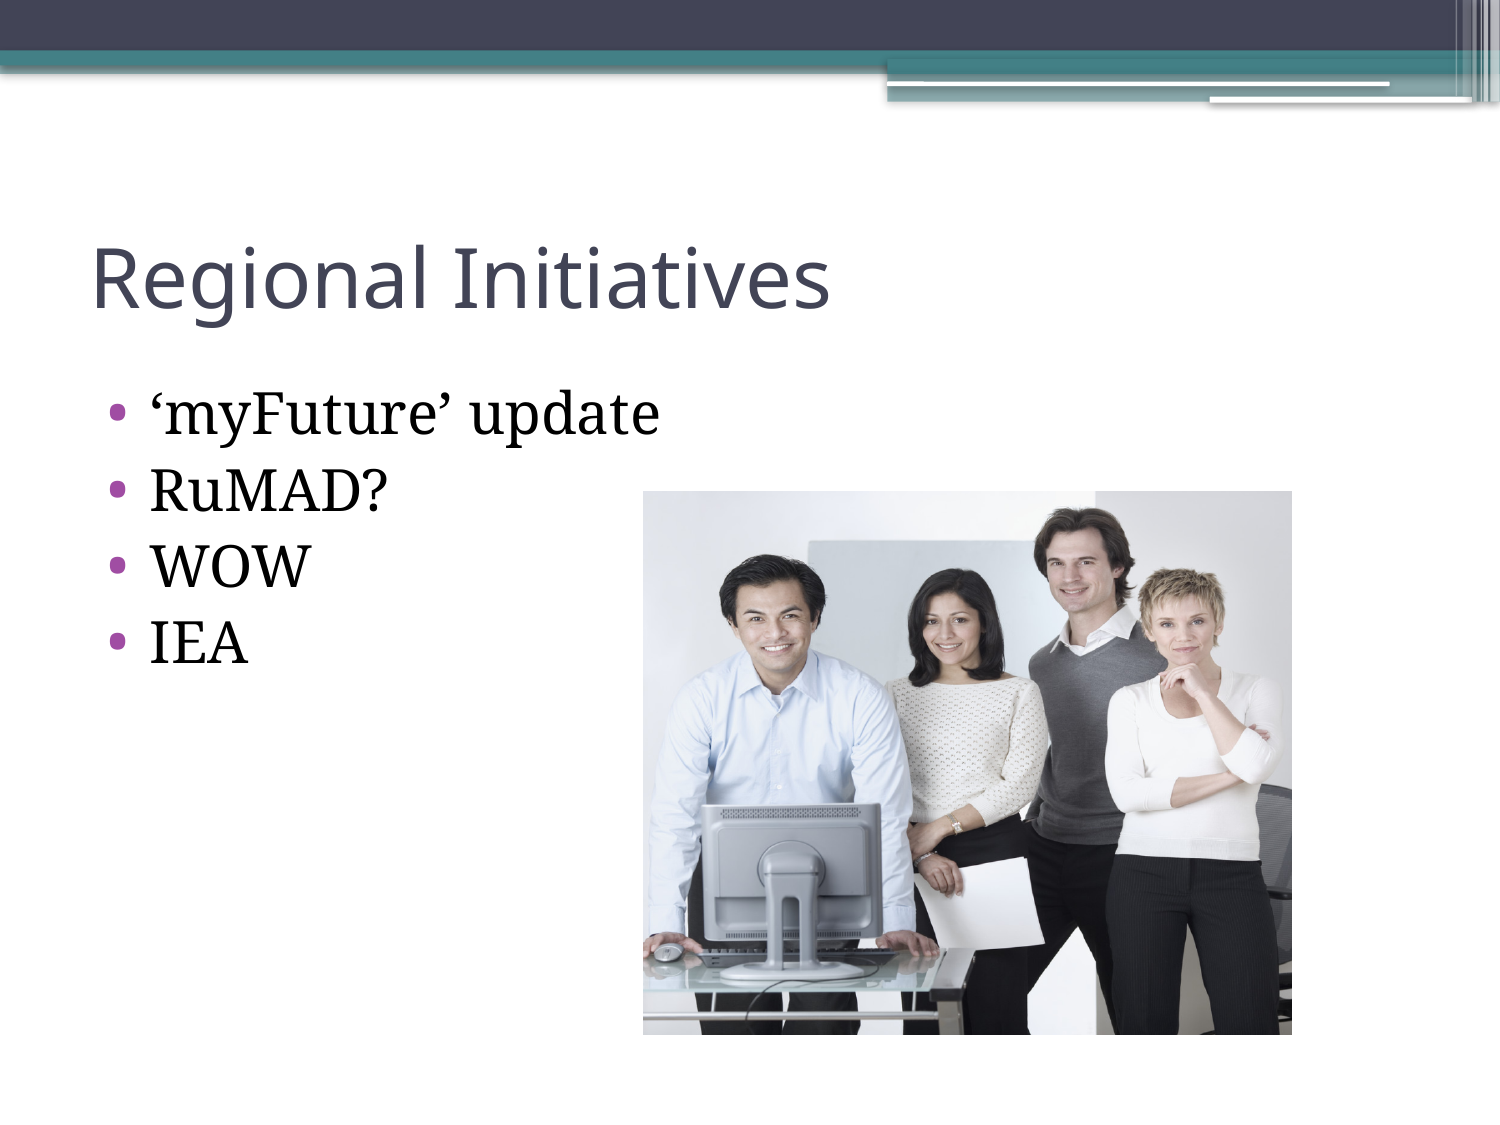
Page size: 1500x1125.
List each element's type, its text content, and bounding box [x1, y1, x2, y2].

list ‘myFuture’ update RuMAD? WOW IEA [75, 368, 1425, 1079]
picture [643, 491, 1293, 1036]
title Regional Initiatives [75, 187, 1425, 363]
